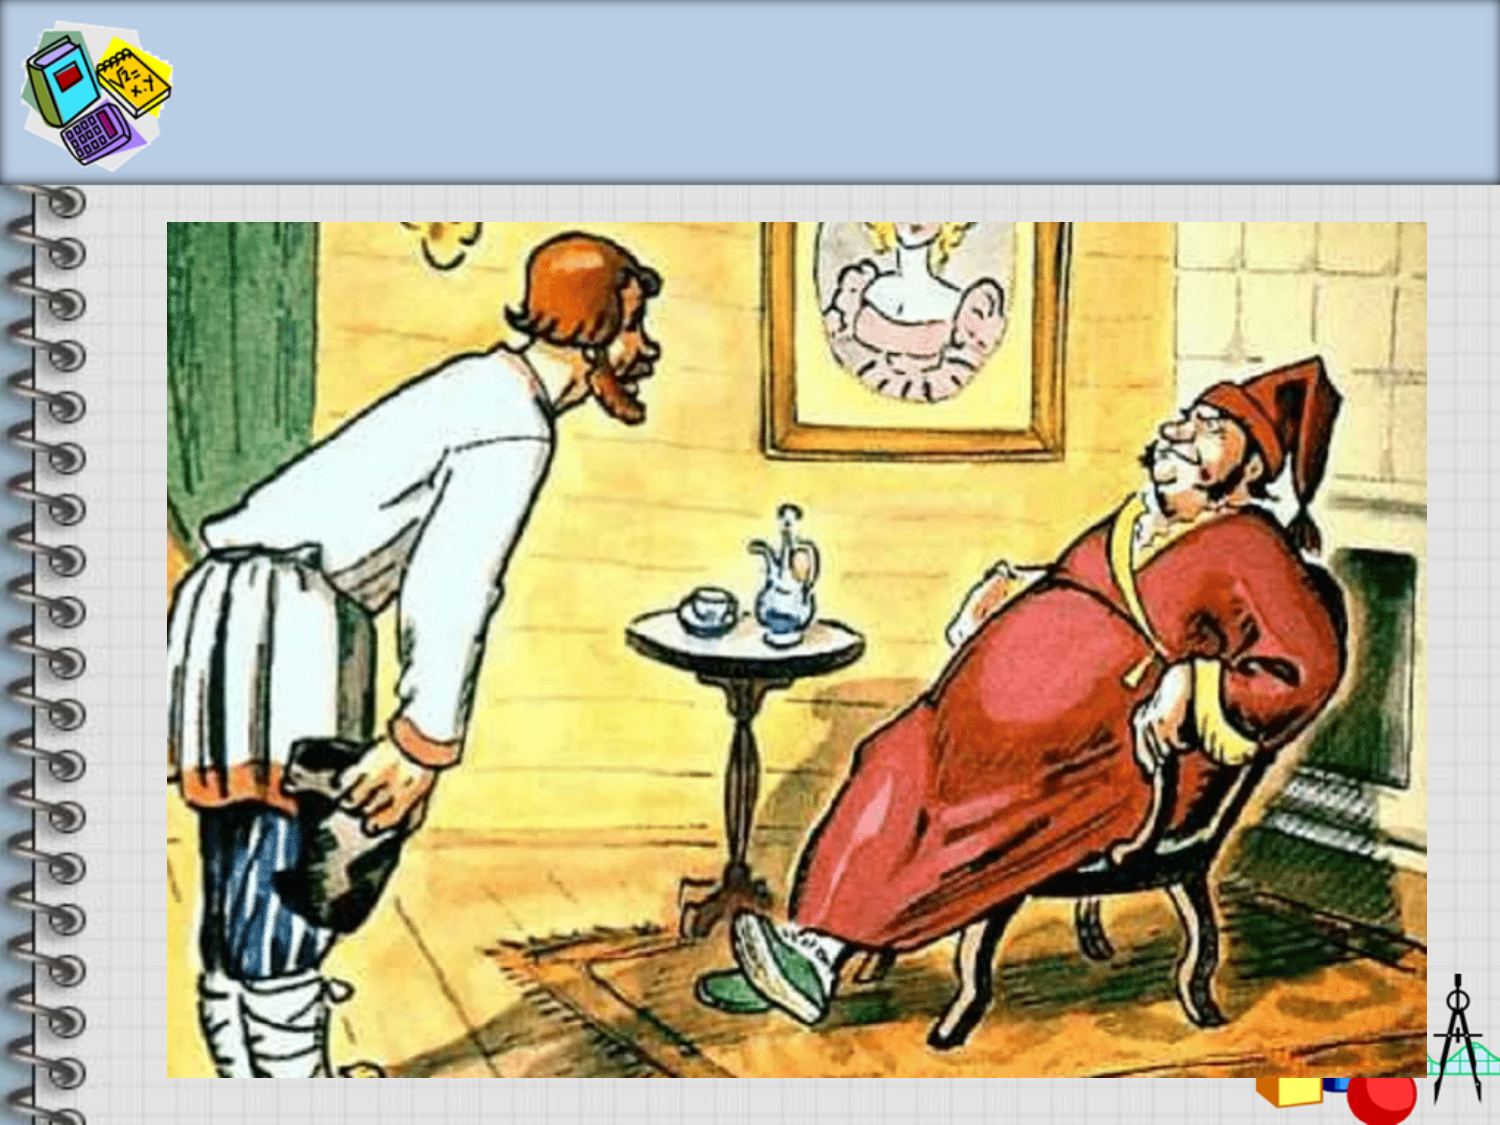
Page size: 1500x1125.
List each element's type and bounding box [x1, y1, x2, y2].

picture [0, 0, 1500, 1125]
list [167, 222, 1427, 1079]
